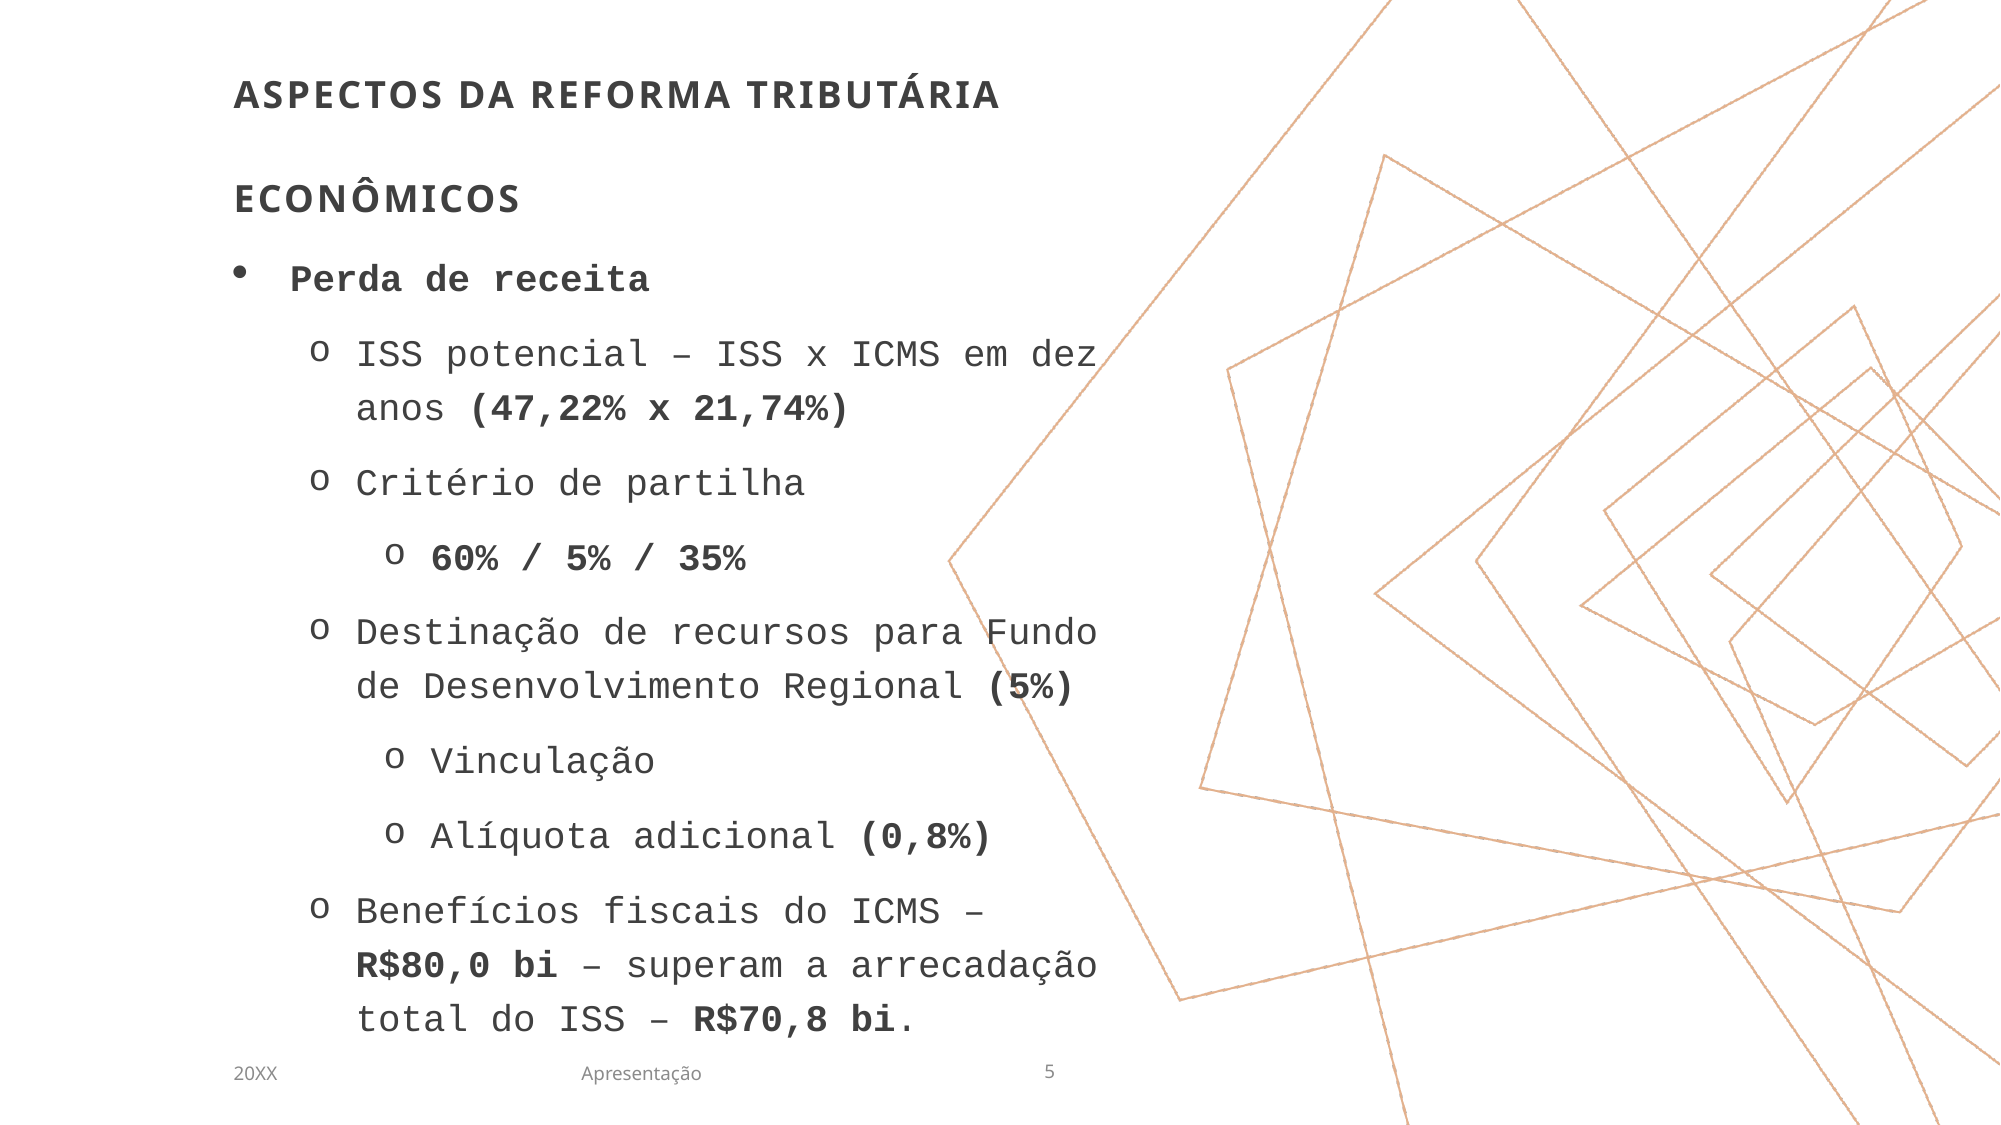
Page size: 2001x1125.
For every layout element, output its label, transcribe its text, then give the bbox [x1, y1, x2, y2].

list Perda de receita ISS potencial – ISS x ICMS em dez anos (47,22% x 21,74%) Critério de partilha 60% / 5% / 35% Destinação de recursos para Fundo de Desenvolvimento Regional (5%) Vinculação Alíquota adicional (0,8%) Benefícios fiscais do ICMS – R$80,0 bi – superam a arrecadação total do ISS – R$70,8 bi. [218, 237, 1148, 1094]
text_box Aspectos da reforma tributária [218, 45, 1060, 124]
footer Apresentação [437, 1042, 846, 1103]
slide_number 5 [908, 1042, 1071, 1103]
picture [900, 0, 2000, 1125]
slide_number 20XX [218, 1042, 381, 1103]
title Econômicos [218, 149, 877, 229]
